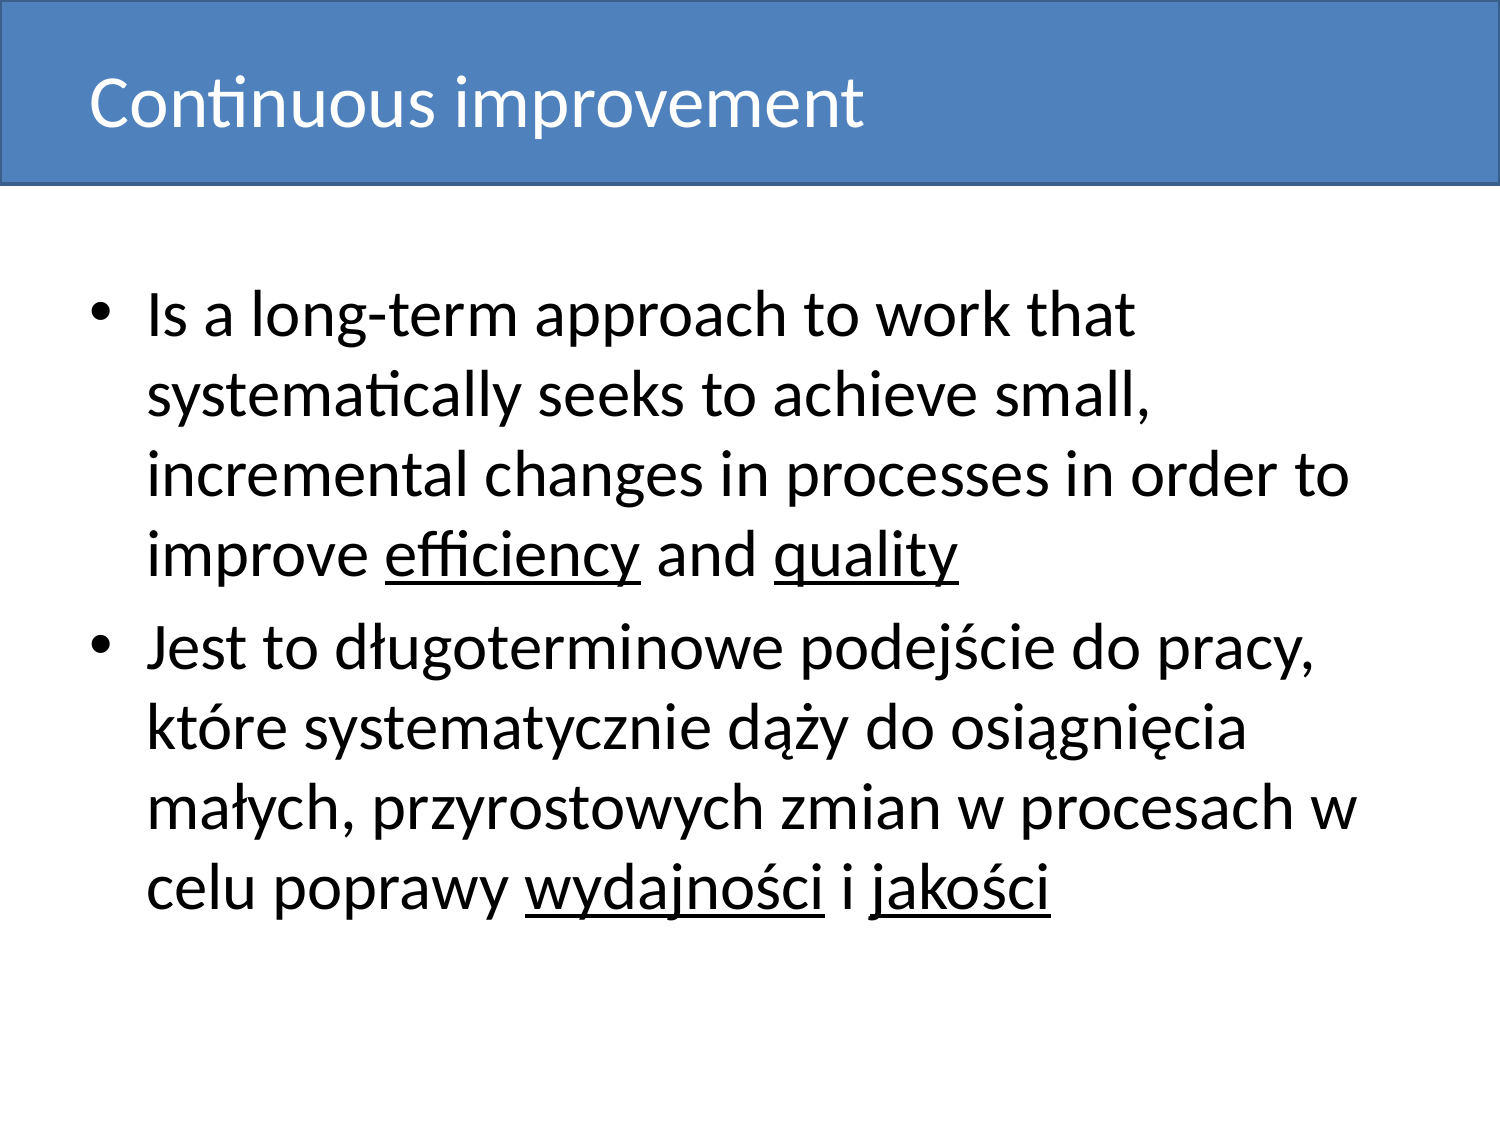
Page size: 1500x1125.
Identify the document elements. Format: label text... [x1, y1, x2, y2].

title Continuous improvement [75, 45, 1425, 233]
text_box [0, 0, 1500, 186]
list Is a long-term approach to work that systematically seeks to achieve small, incremental changes in processes in order to improve efficiency and quality Jest to długoterminowe podejście do pracy, które systematycznie dąży do osiągnięcia małych, przyrostowych zmian w procesach w celu poprawy wydajności i jakości [75, 262, 1425, 1005]
